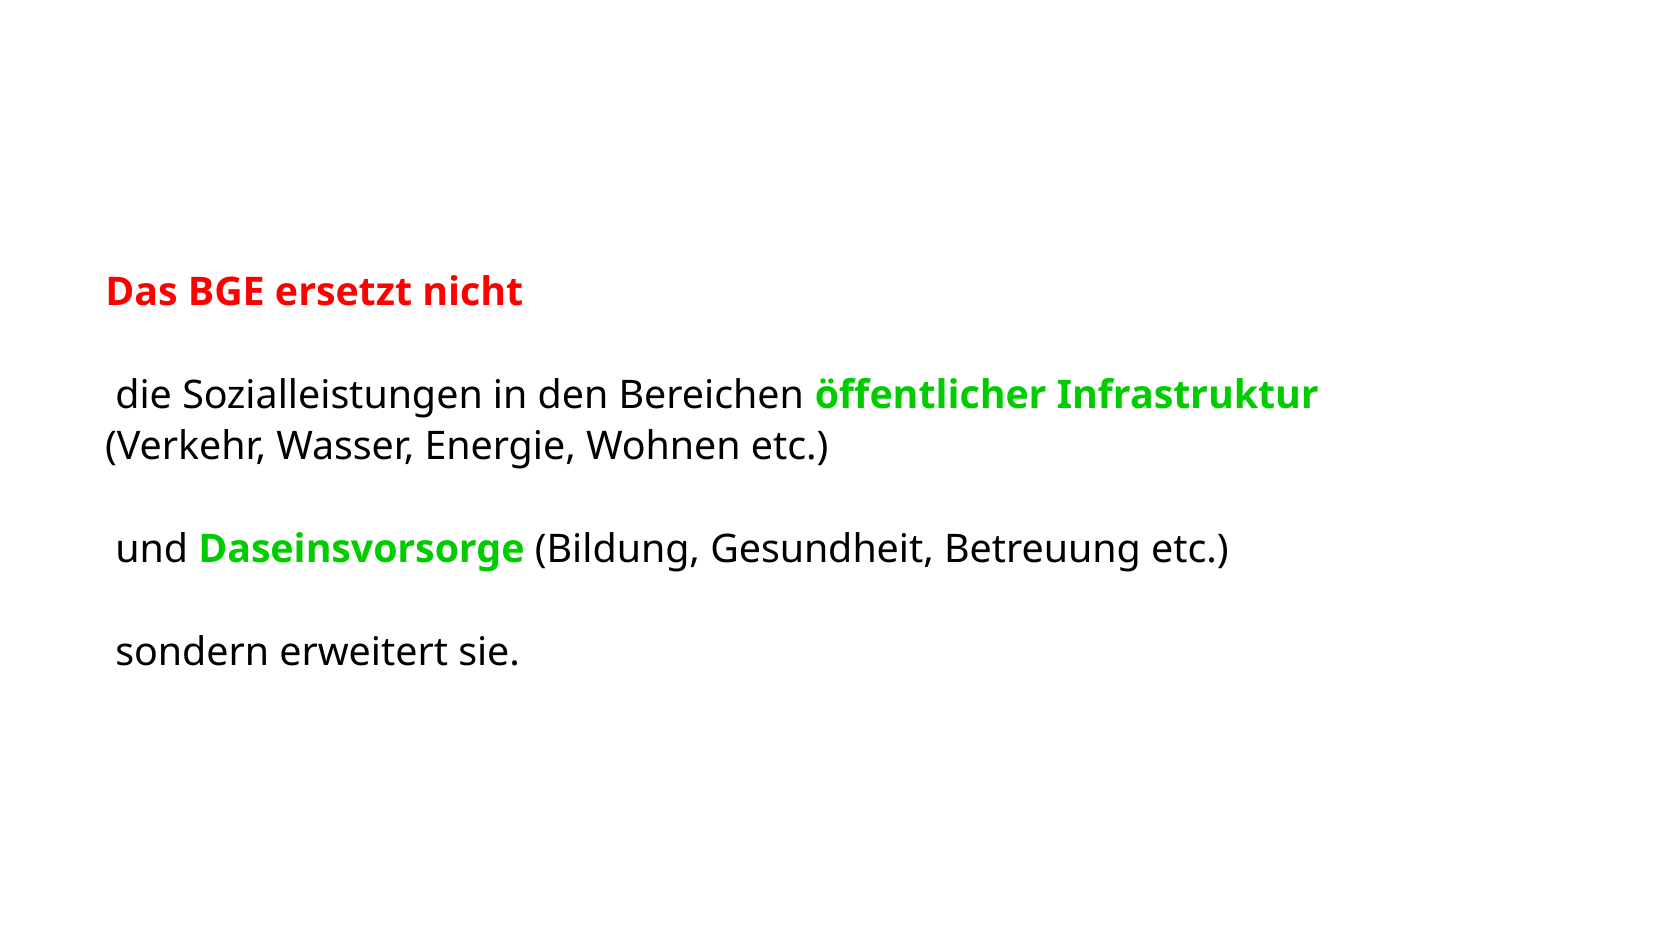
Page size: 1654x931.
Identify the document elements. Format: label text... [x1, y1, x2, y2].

list Das BGE ersetzt nicht die Sozialleistungen in den Bereichen öffentlicher Infrastruktur (Verkehr, Wasser, Energie, Wohnen etc.) und Daseinsvorsorge (Bildung, Gesundheit, Betreuung etc.) sondern erweitert sie. [82, 228, 1571, 768]
